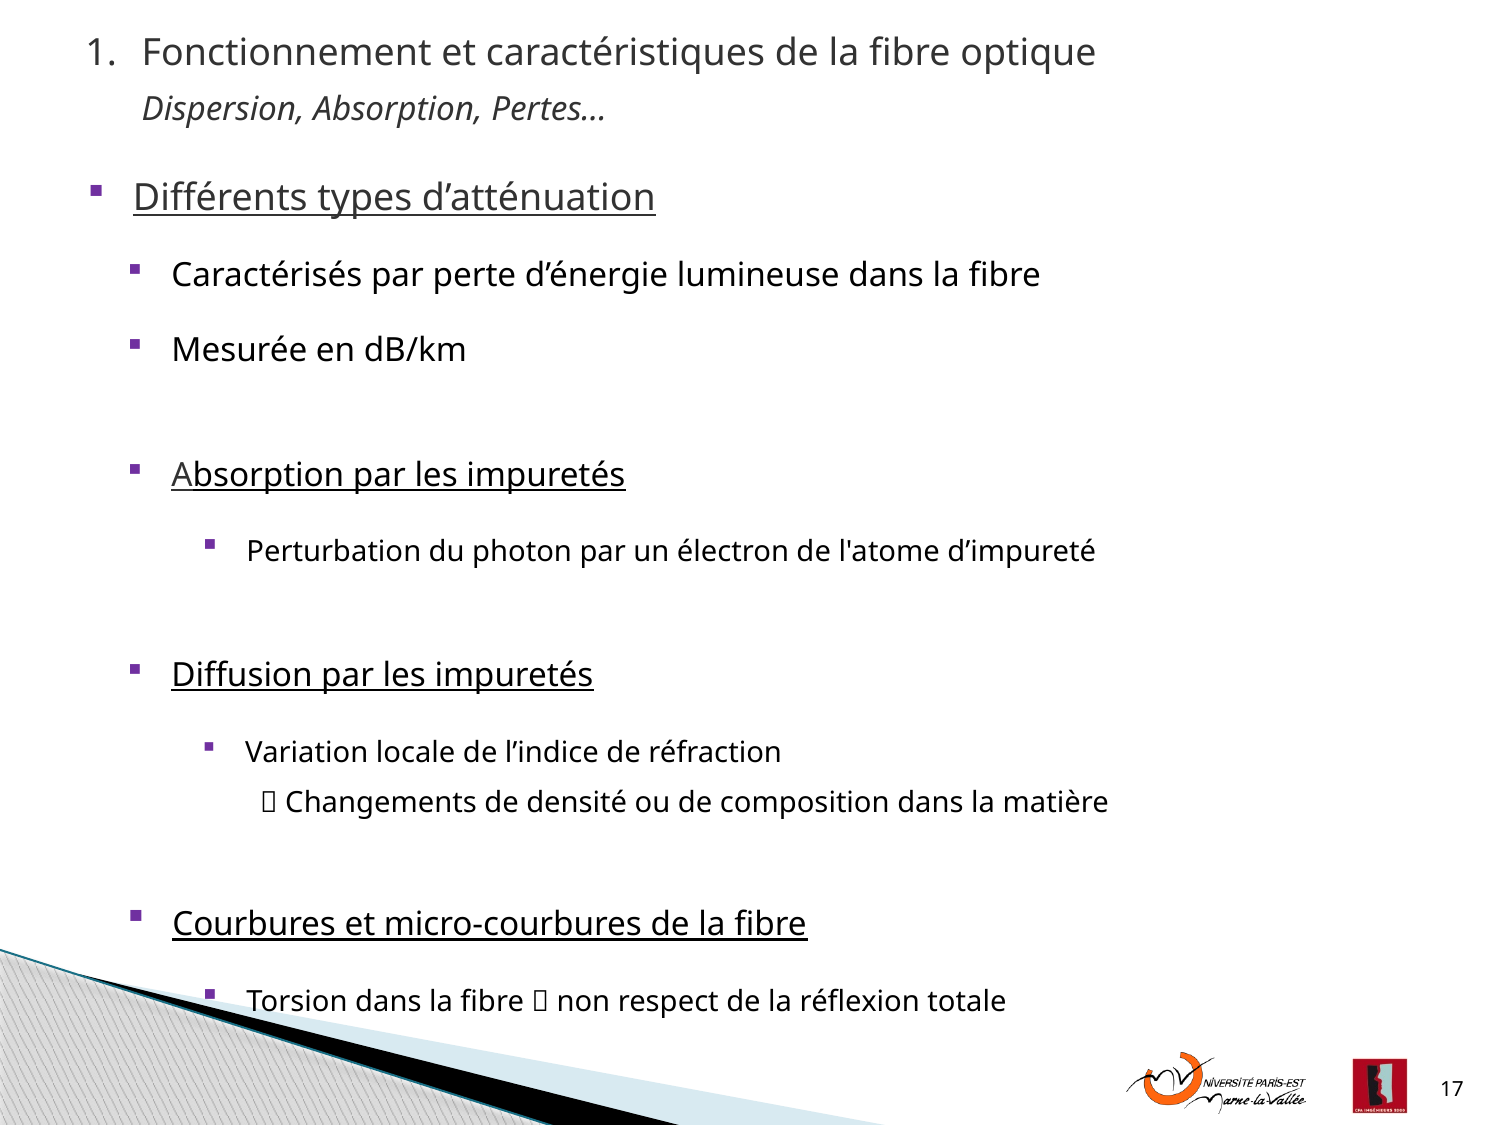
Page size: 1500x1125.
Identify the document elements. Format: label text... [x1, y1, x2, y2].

text_box Différents types d’atténuation Caractérisés par perte d’énergie lumineuse dans la fibre Mesurée en dB/km Absorption par les impuretés Perturbation du photon par un électron de l'atome d’impureté Diffusion par les impuretés Variation locale de l’indice de réfraction  Changements de densité ou de composition dans la matière Courbures et micro-courbures de la fibre Torsion dans la fibre  non respect de la réflexion totale [72, 160, 1442, 1021]
picture [1351, 1057, 1408, 1114]
picture [1126, 1052, 1306, 1114]
text_box Fonctionnement et caractéristiques de la fibre optique Dispersion, Absorption, Pertes… [70, 11, 1425, 137]
slide_number 17 [1418, 1051, 1479, 1112]
